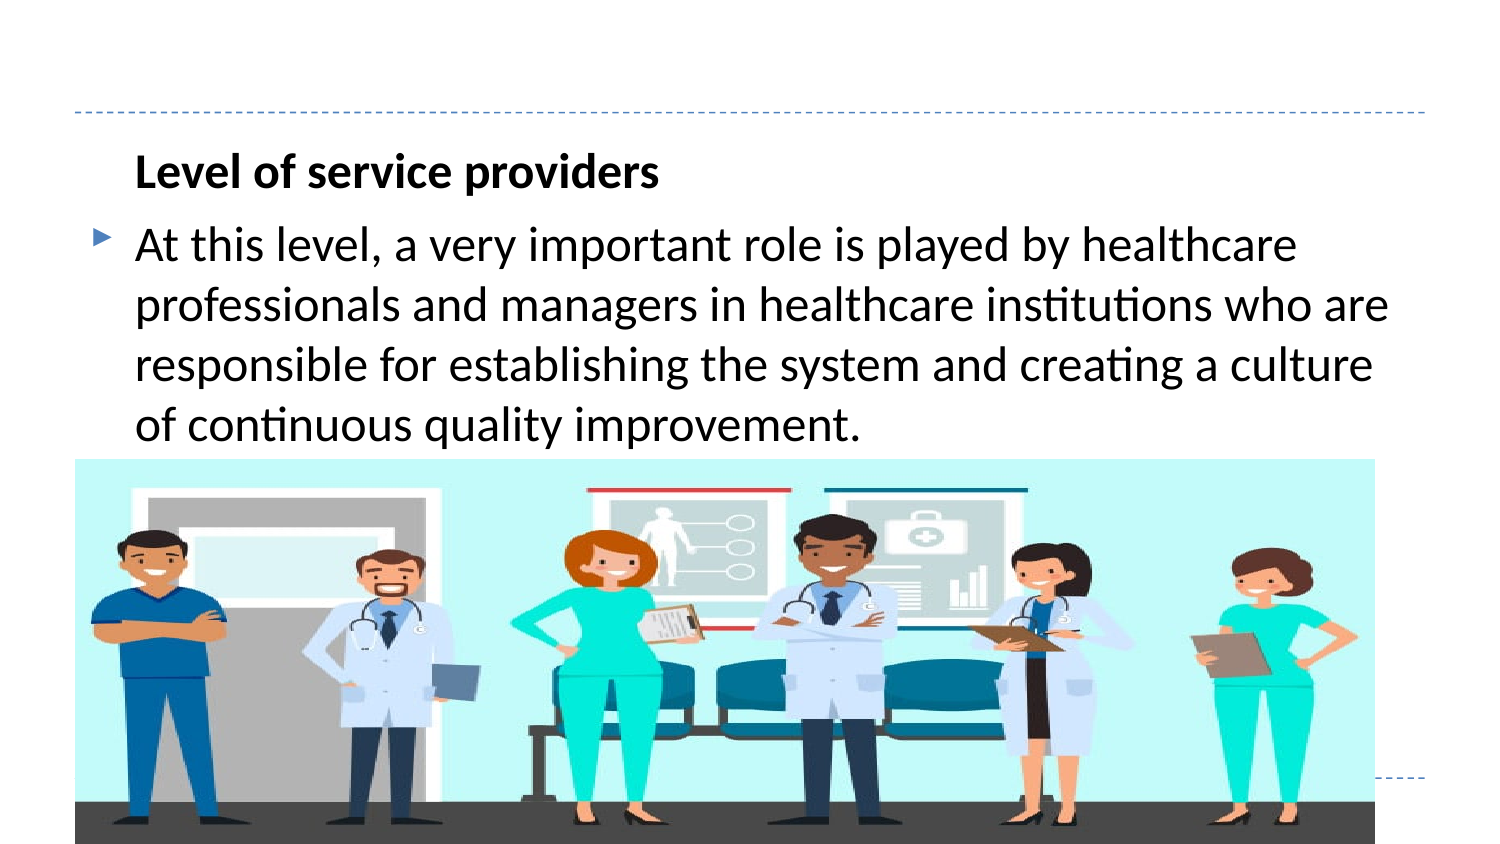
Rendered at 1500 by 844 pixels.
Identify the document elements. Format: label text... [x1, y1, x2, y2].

picture [74, 459, 1376, 844]
list Level of service providers At this level, a very important role is played by healthcare professionals and managers in healthcare institutions who are responsible for establishing the system and creating a culture of continuous quality improvement. [74, 131, 1426, 779]
text_box [25, 0, 517, 132]
